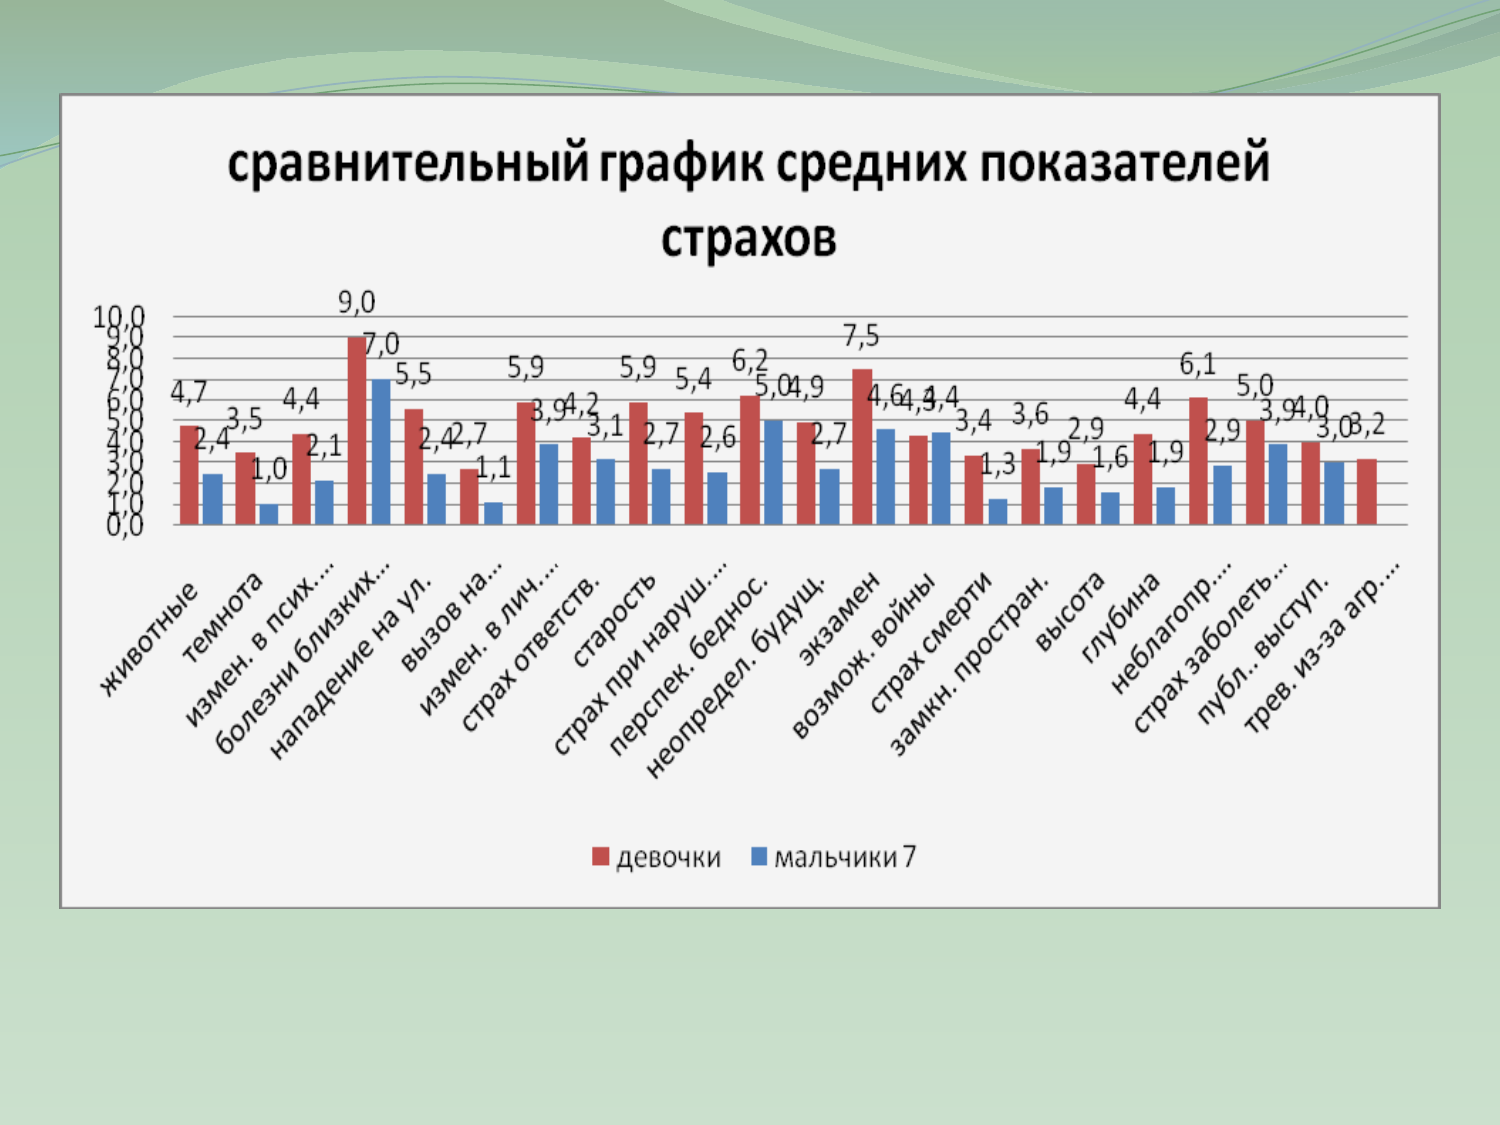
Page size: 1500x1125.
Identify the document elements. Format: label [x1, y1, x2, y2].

picture [58, 93, 1441, 910]
